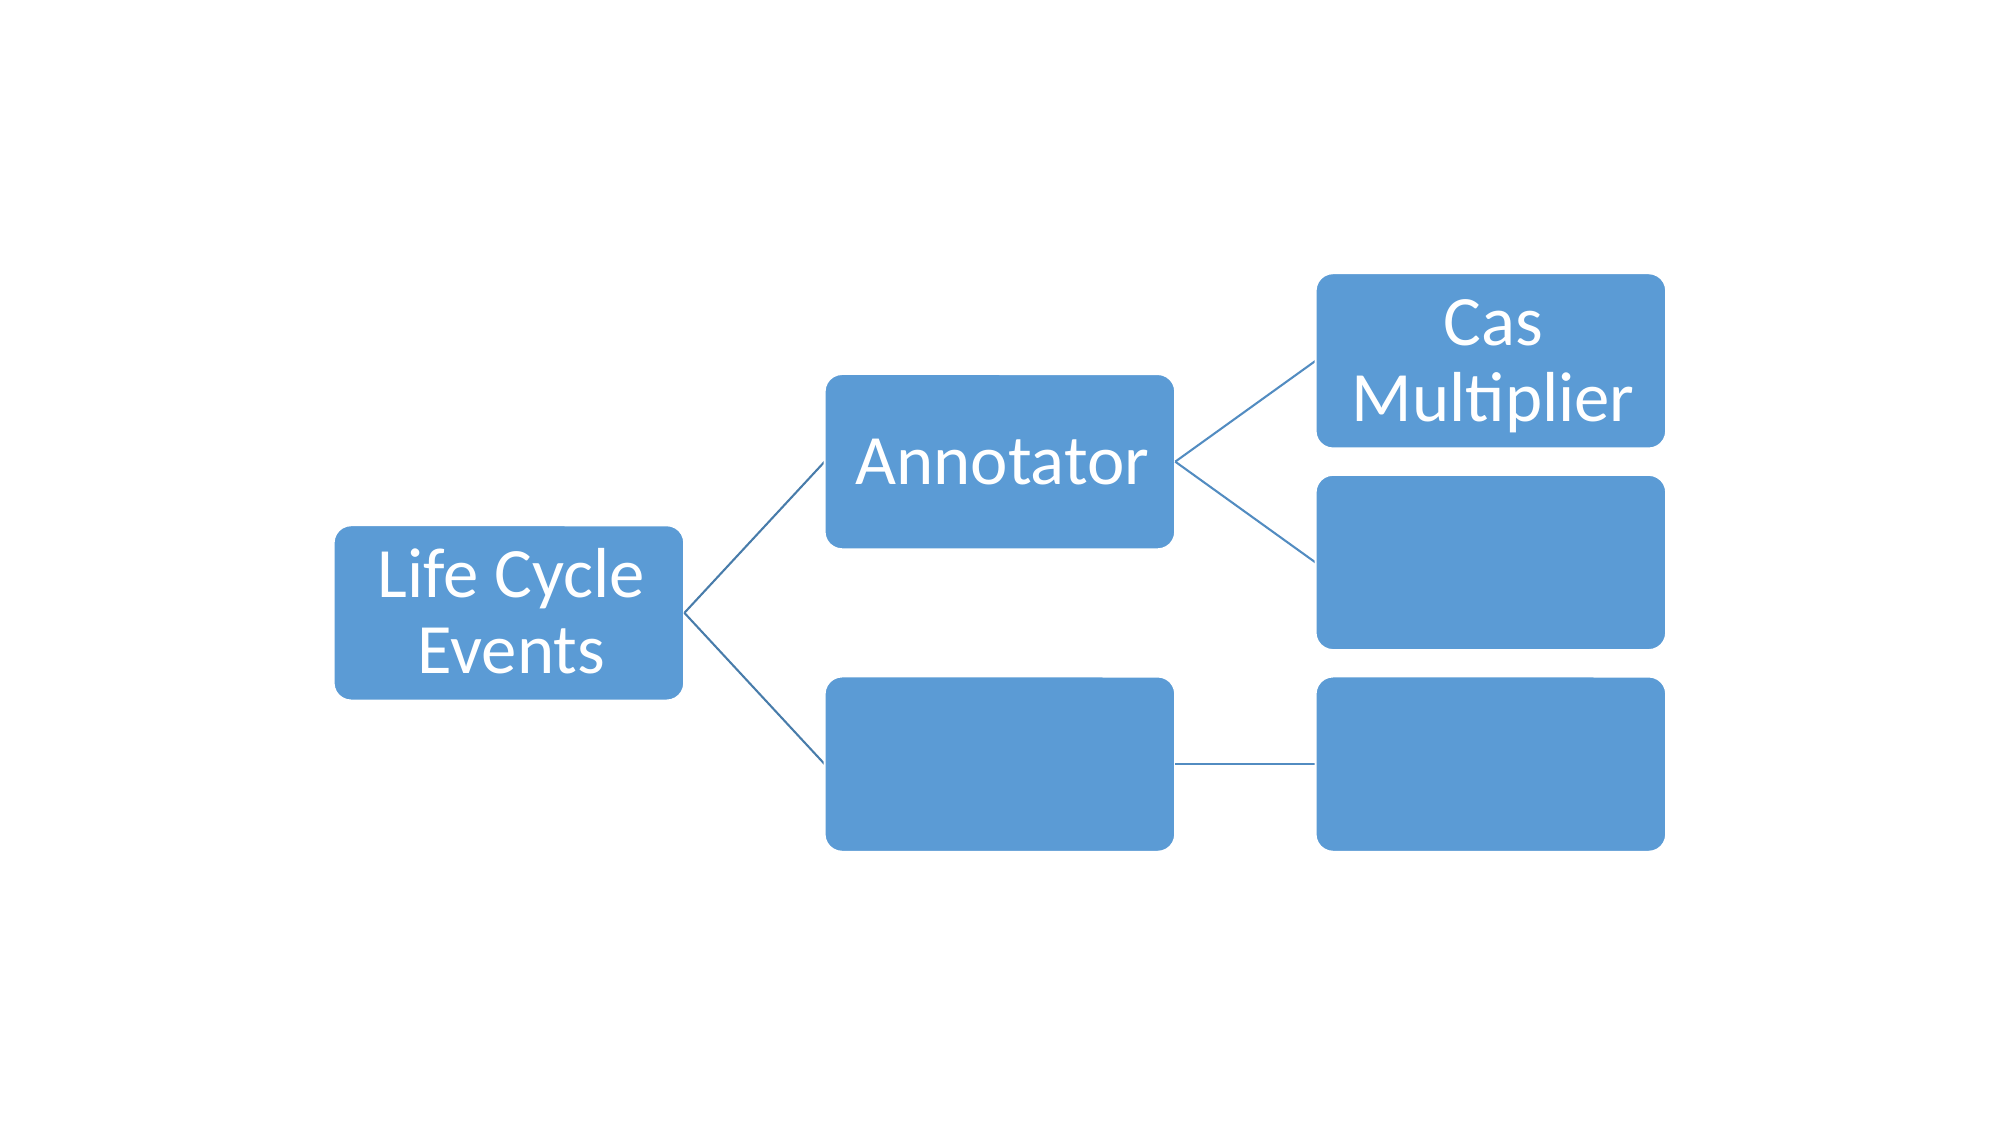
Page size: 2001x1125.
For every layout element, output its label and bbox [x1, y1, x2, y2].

text_box [333, 117, 1667, 1007]
